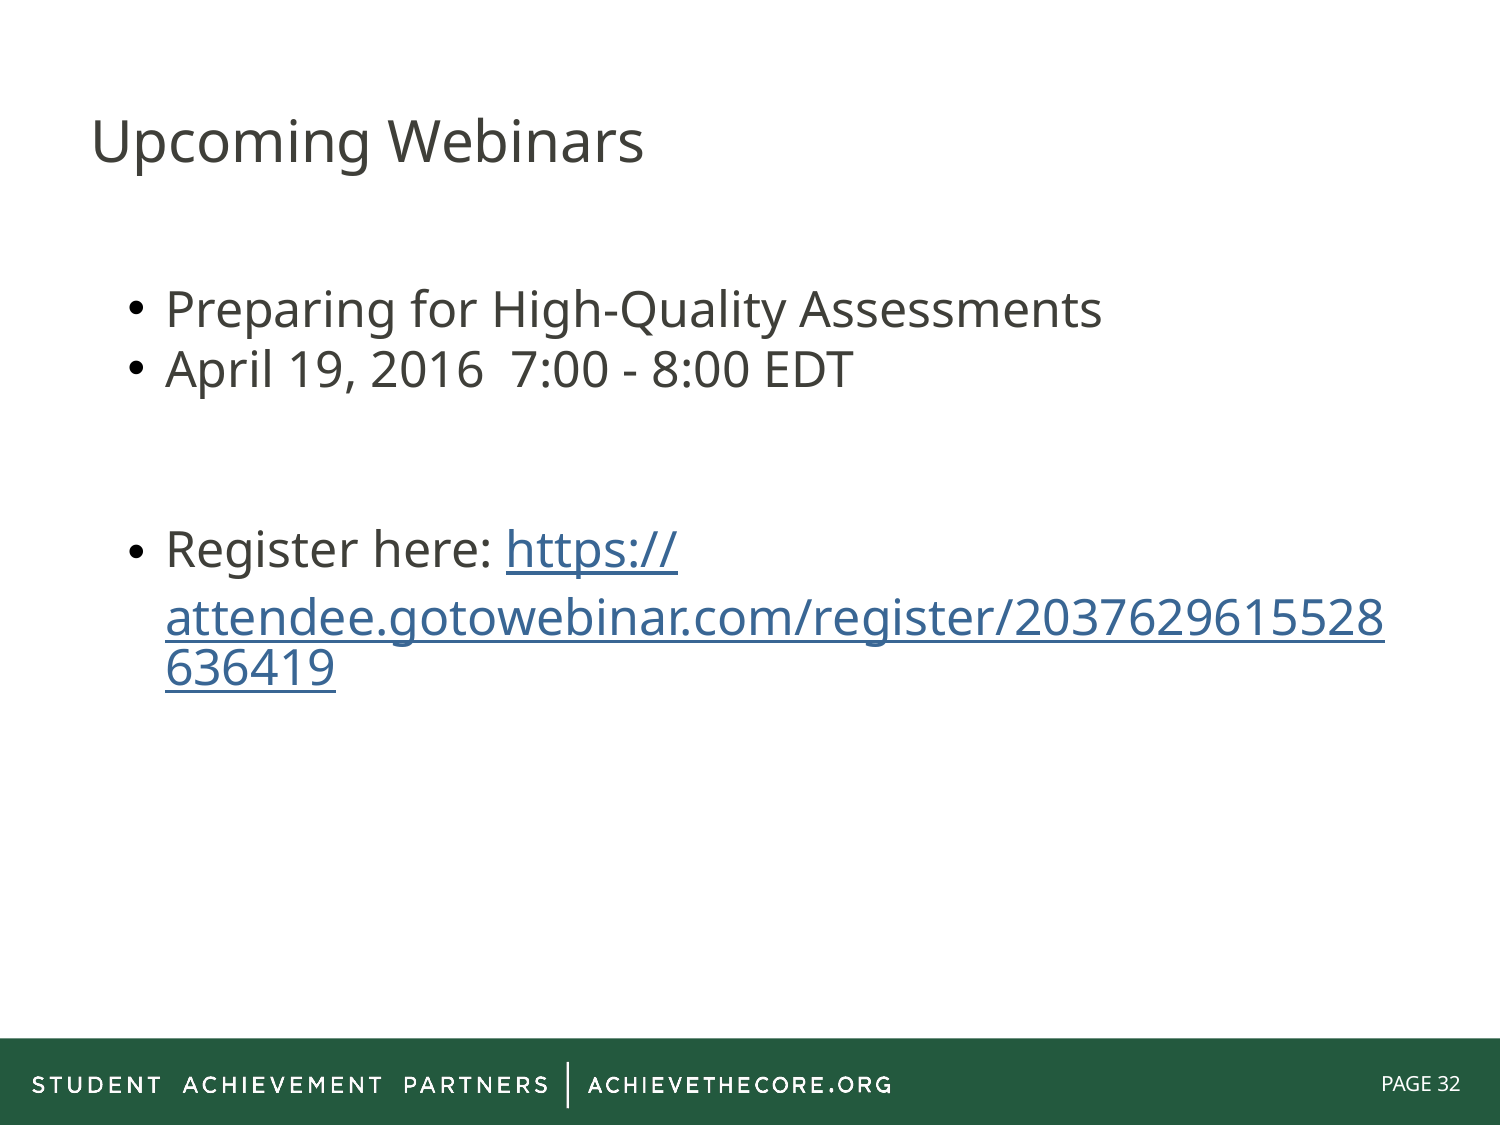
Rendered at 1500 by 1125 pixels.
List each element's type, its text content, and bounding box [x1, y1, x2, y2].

title Upcoming Webinars [75, 45, 1425, 233]
list Preparing for High-Quality Assessments April 19, 2016 7:00 - 8:00 EDT Register here: https://attendee.gotowebinar.com/register/2037629615528636419 [75, 262, 1425, 1005]
picture [12, 1055, 911, 1112]
